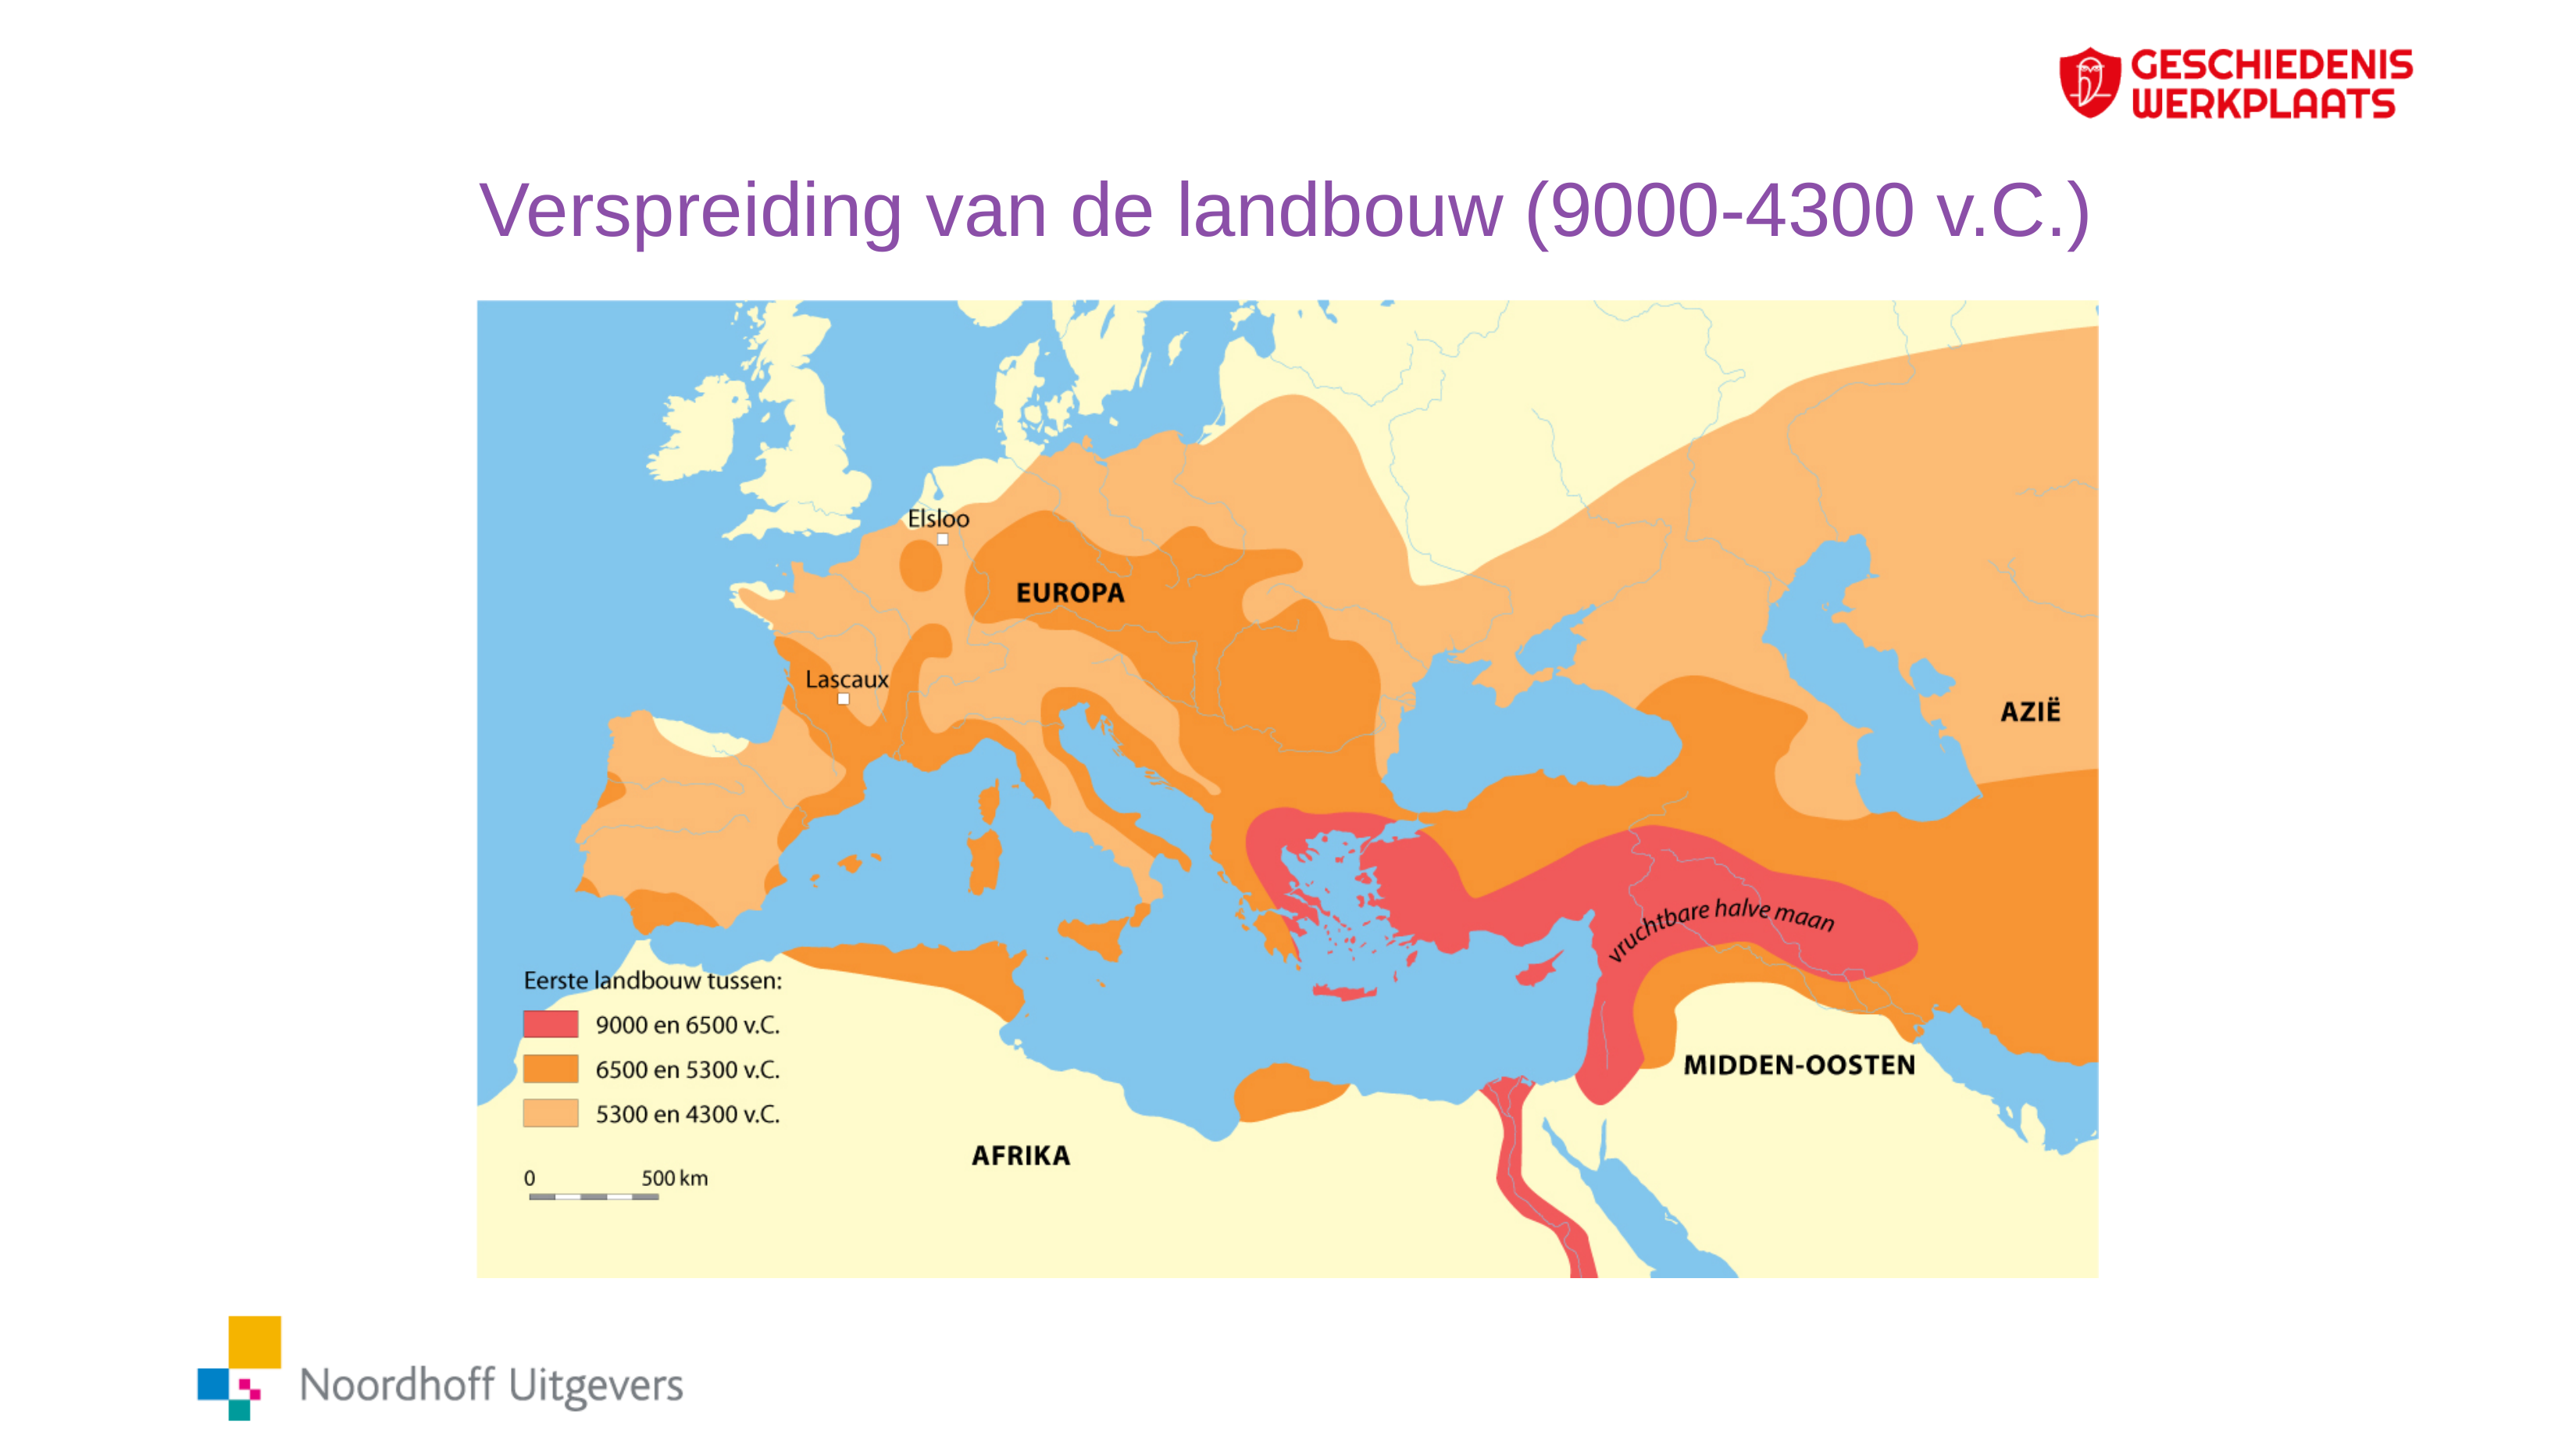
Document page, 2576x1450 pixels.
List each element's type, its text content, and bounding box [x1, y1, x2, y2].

title Verspreiding van de landbouw (9000-4300 v.C.) [159, 159, 2416, 266]
picture [159, 1288, 802, 1449]
picture [476, 299, 2099, 1278]
picture [1610, 0, 2576, 161]
